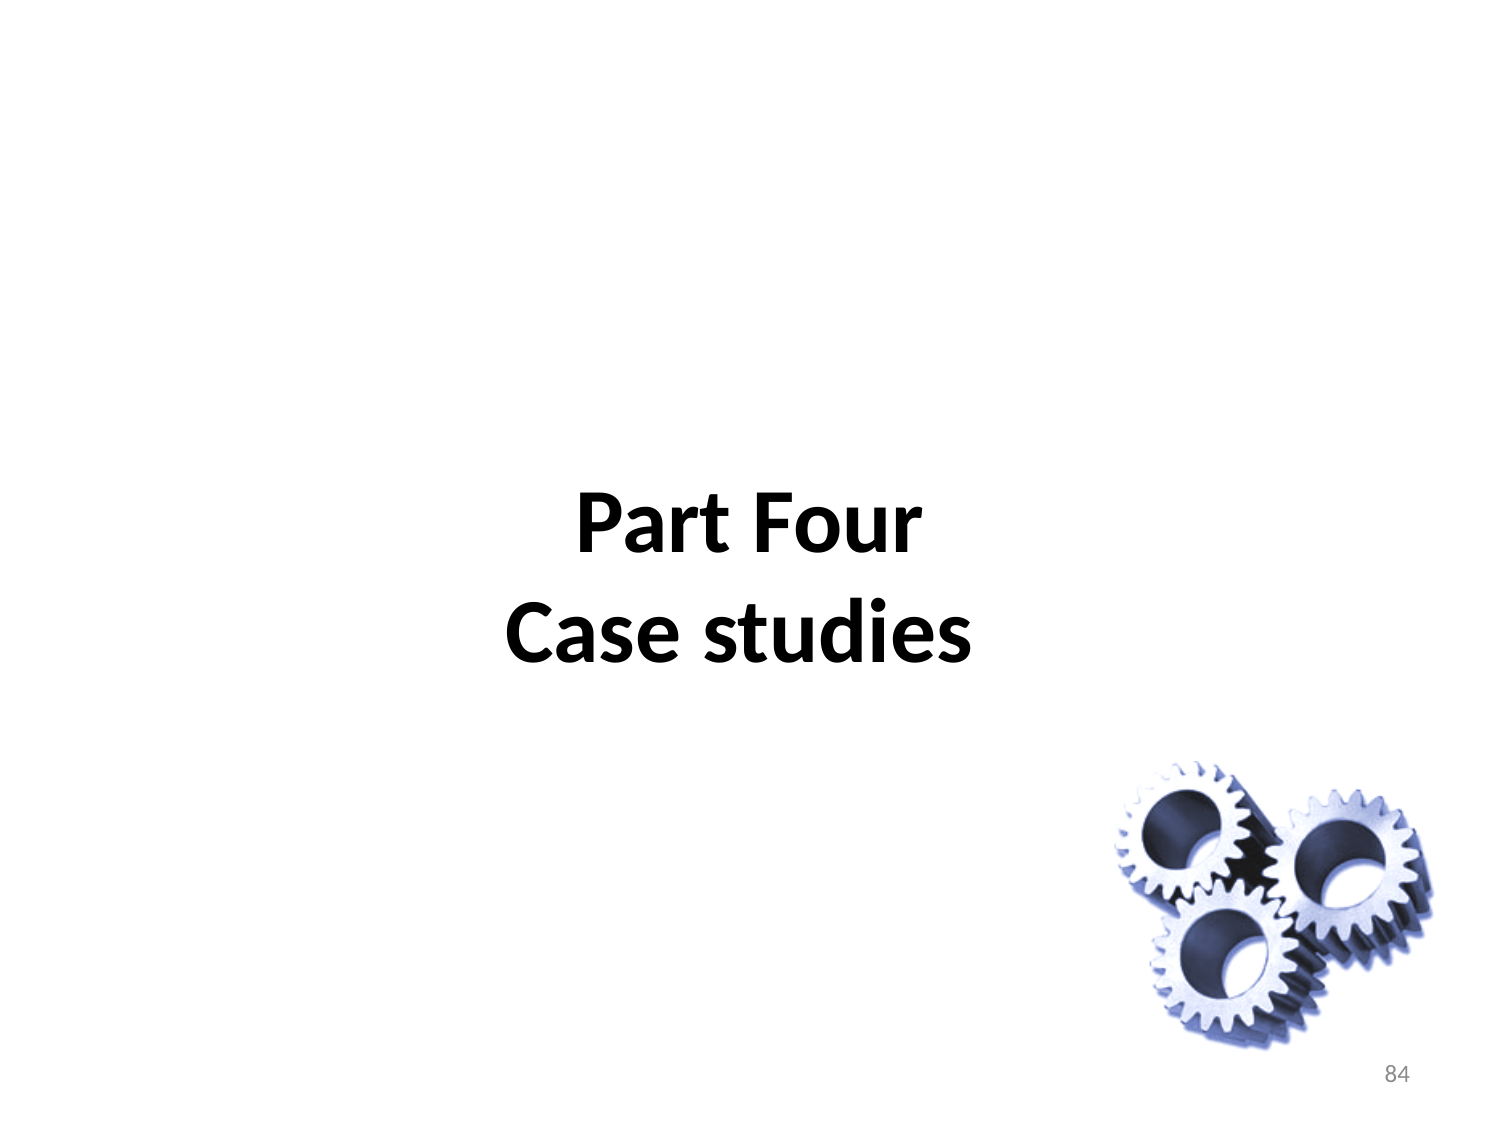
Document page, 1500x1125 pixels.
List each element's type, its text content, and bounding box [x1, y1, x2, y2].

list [1113, 761, 1436, 1052]
slide_number 84 [1074, 1042, 1425, 1103]
title Part Four Case studies [75, 453, 1425, 641]
